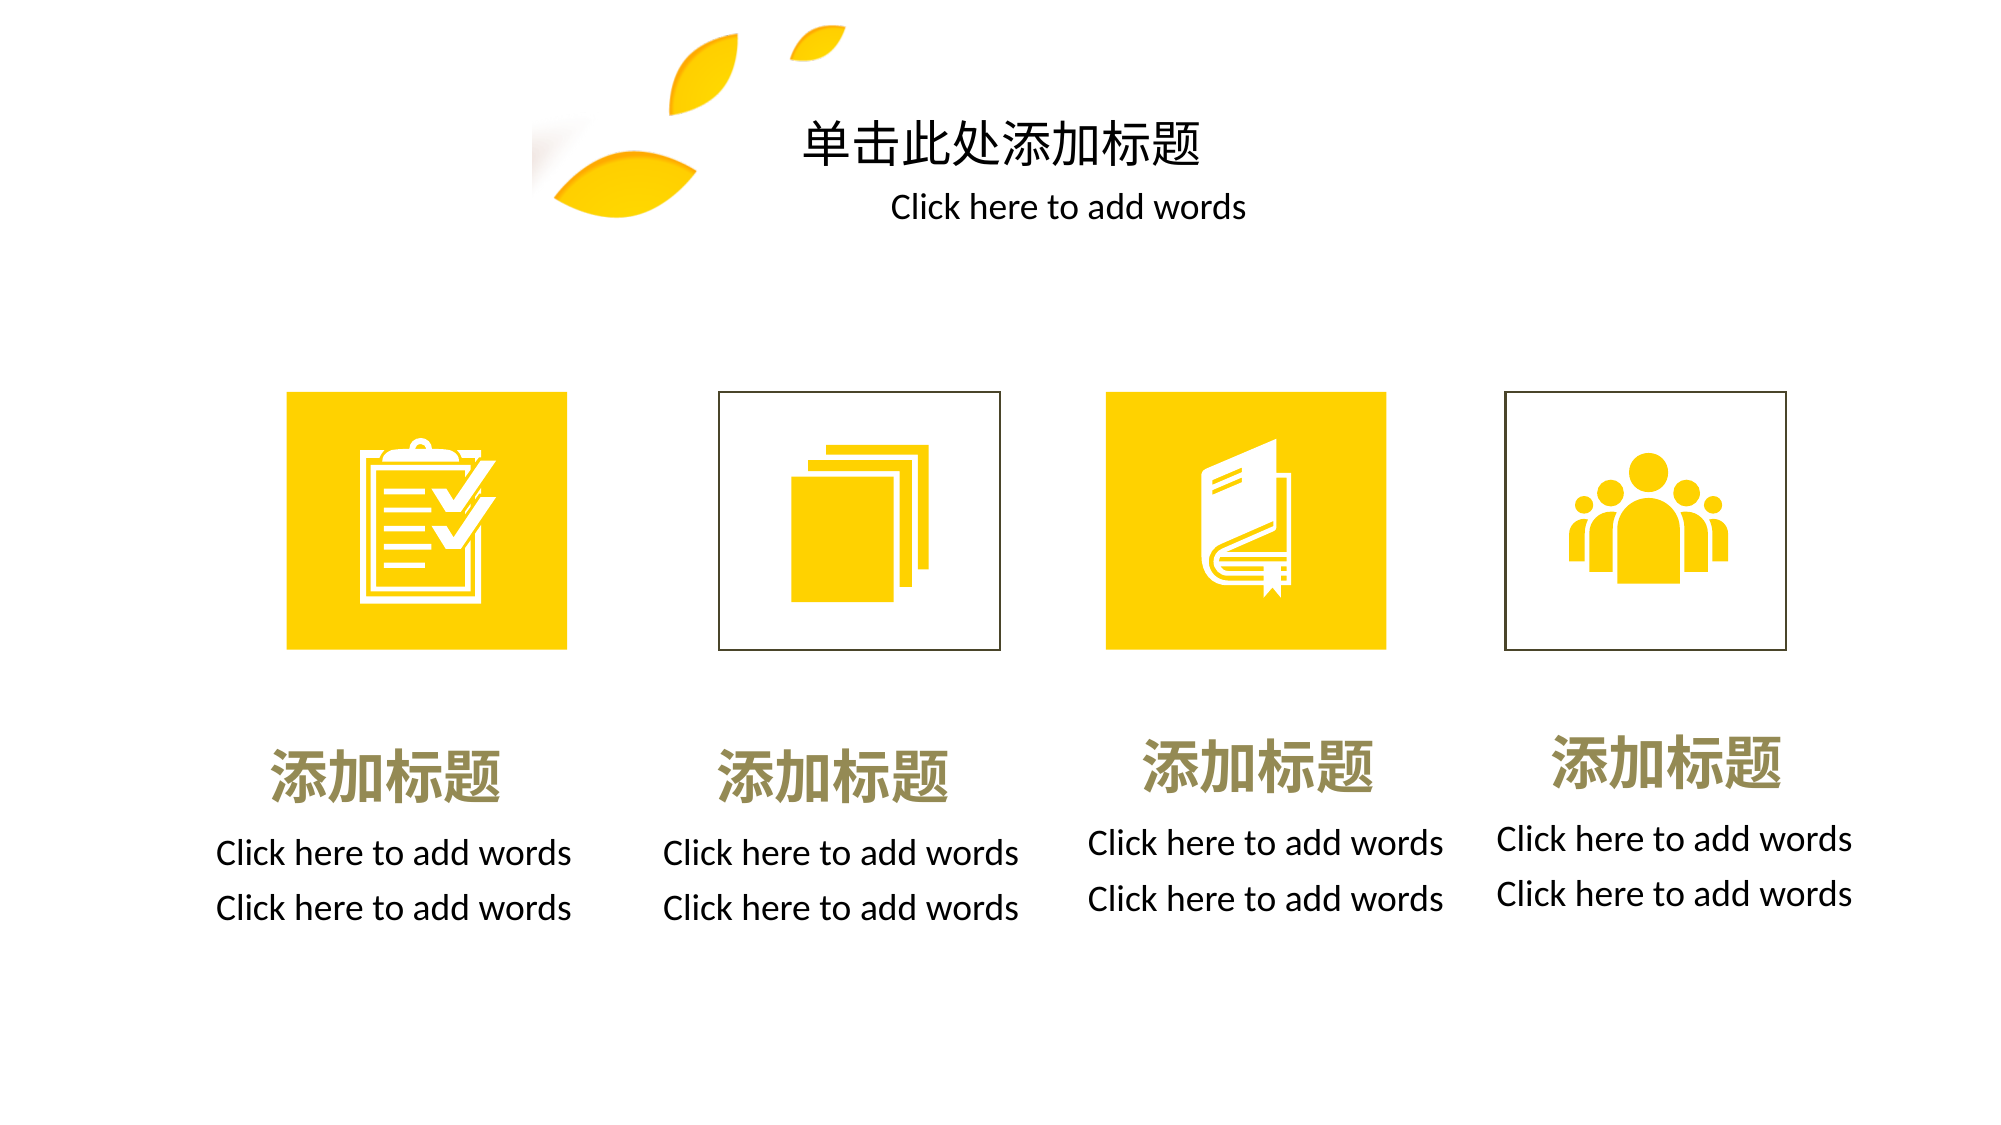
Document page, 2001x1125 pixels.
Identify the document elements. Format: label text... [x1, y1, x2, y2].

text_box [431, 460, 497, 512]
text_box Click here to add words [201, 875, 614, 936]
text_box 添加标题 [254, 732, 698, 818]
text_box [360, 450, 482, 604]
text_box 添加标题 [1535, 718, 1979, 804]
text_box [286, 391, 568, 651]
text_box [718, 391, 1001, 651]
text_box 添加标题 [701, 732, 1145, 818]
text_box 单击此处添加标题 [966, 104, 1382, 174]
text_box [1575, 496, 1594, 514]
text_box Click here to add words [648, 875, 1061, 936]
text_box Click here to add words [1073, 810, 1481, 866]
text_box [1680, 511, 1708, 572]
text_box [1105, 391, 1387, 651]
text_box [791, 444, 929, 603]
text_box 添加标题 [1126, 723, 1570, 808]
text_box Click here to add words [201, 820, 614, 875]
text_box Click here to add words [966, 174, 1472, 235]
text_box Click here to add words [648, 820, 1061, 875]
text_box [382, 437, 460, 462]
text_box [1569, 518, 1588, 562]
text_box Click here to add words [1481, 861, 1894, 922]
text_box [1673, 479, 1701, 507]
picture [532, 0, 966, 239]
text_box [1504, 391, 1787, 651]
text_box [1703, 496, 1723, 514]
text_box [1589, 511, 1617, 572]
text_box Click here to add words [1481, 806, 1894, 861]
text_box [431, 497, 497, 549]
text_box Click here to add words [1073, 866, 1485, 926]
text_box [1709, 518, 1729, 562]
text_box [1597, 479, 1624, 507]
text_box [1629, 452, 1669, 493]
text_box [1617, 497, 1680, 584]
text_box [1201, 438, 1292, 598]
